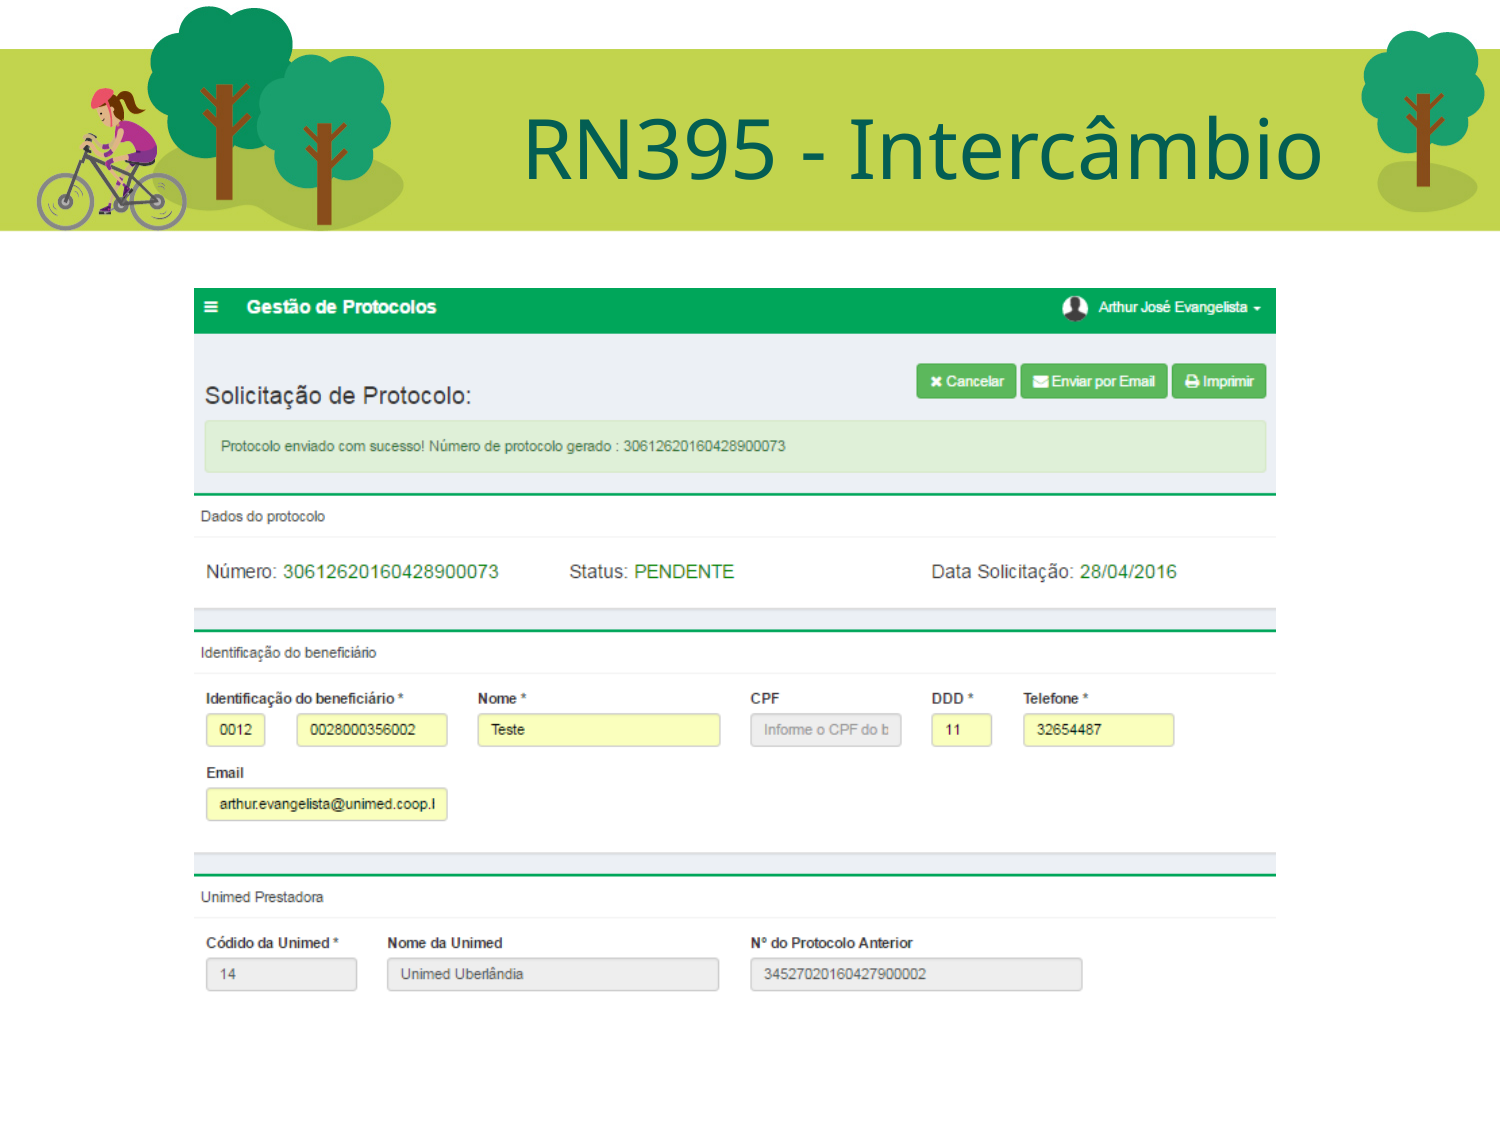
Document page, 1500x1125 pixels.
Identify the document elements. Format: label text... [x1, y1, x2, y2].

picture [0, 0, 1500, 1125]
title RN395 - Intercâmbio [395, 89, 1341, 232]
